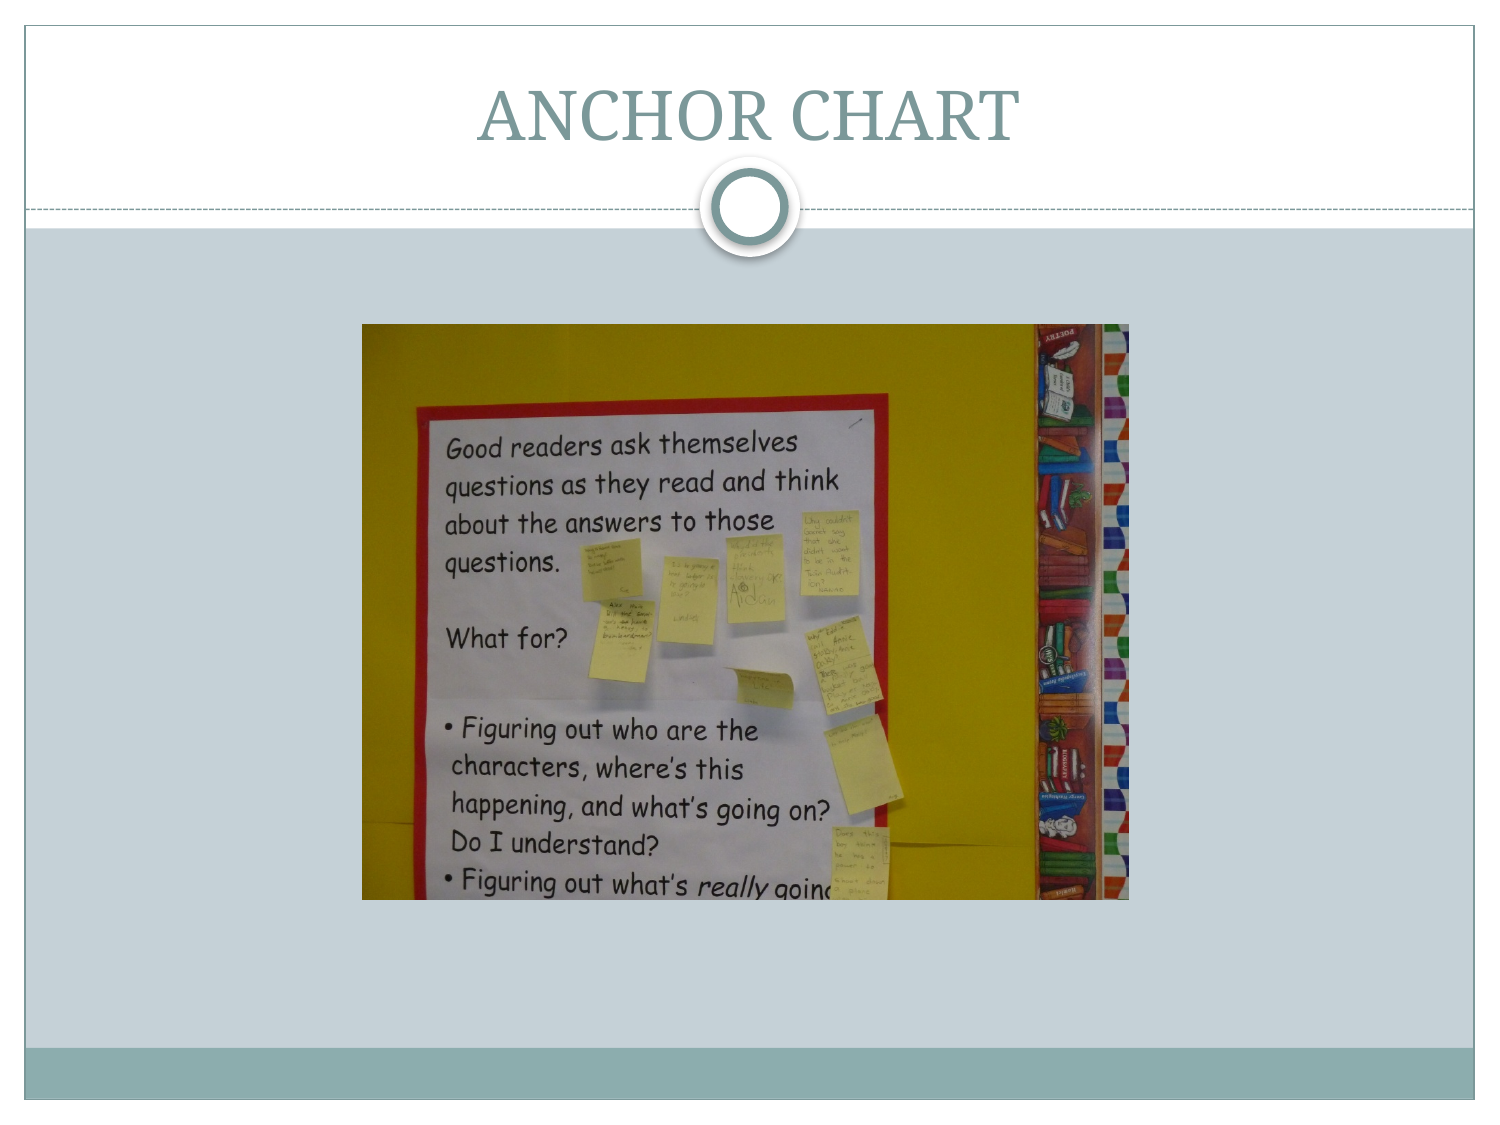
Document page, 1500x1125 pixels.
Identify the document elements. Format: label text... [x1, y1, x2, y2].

title ANCHOR CHART [49, 37, 1450, 162]
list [362, 324, 1130, 900]
